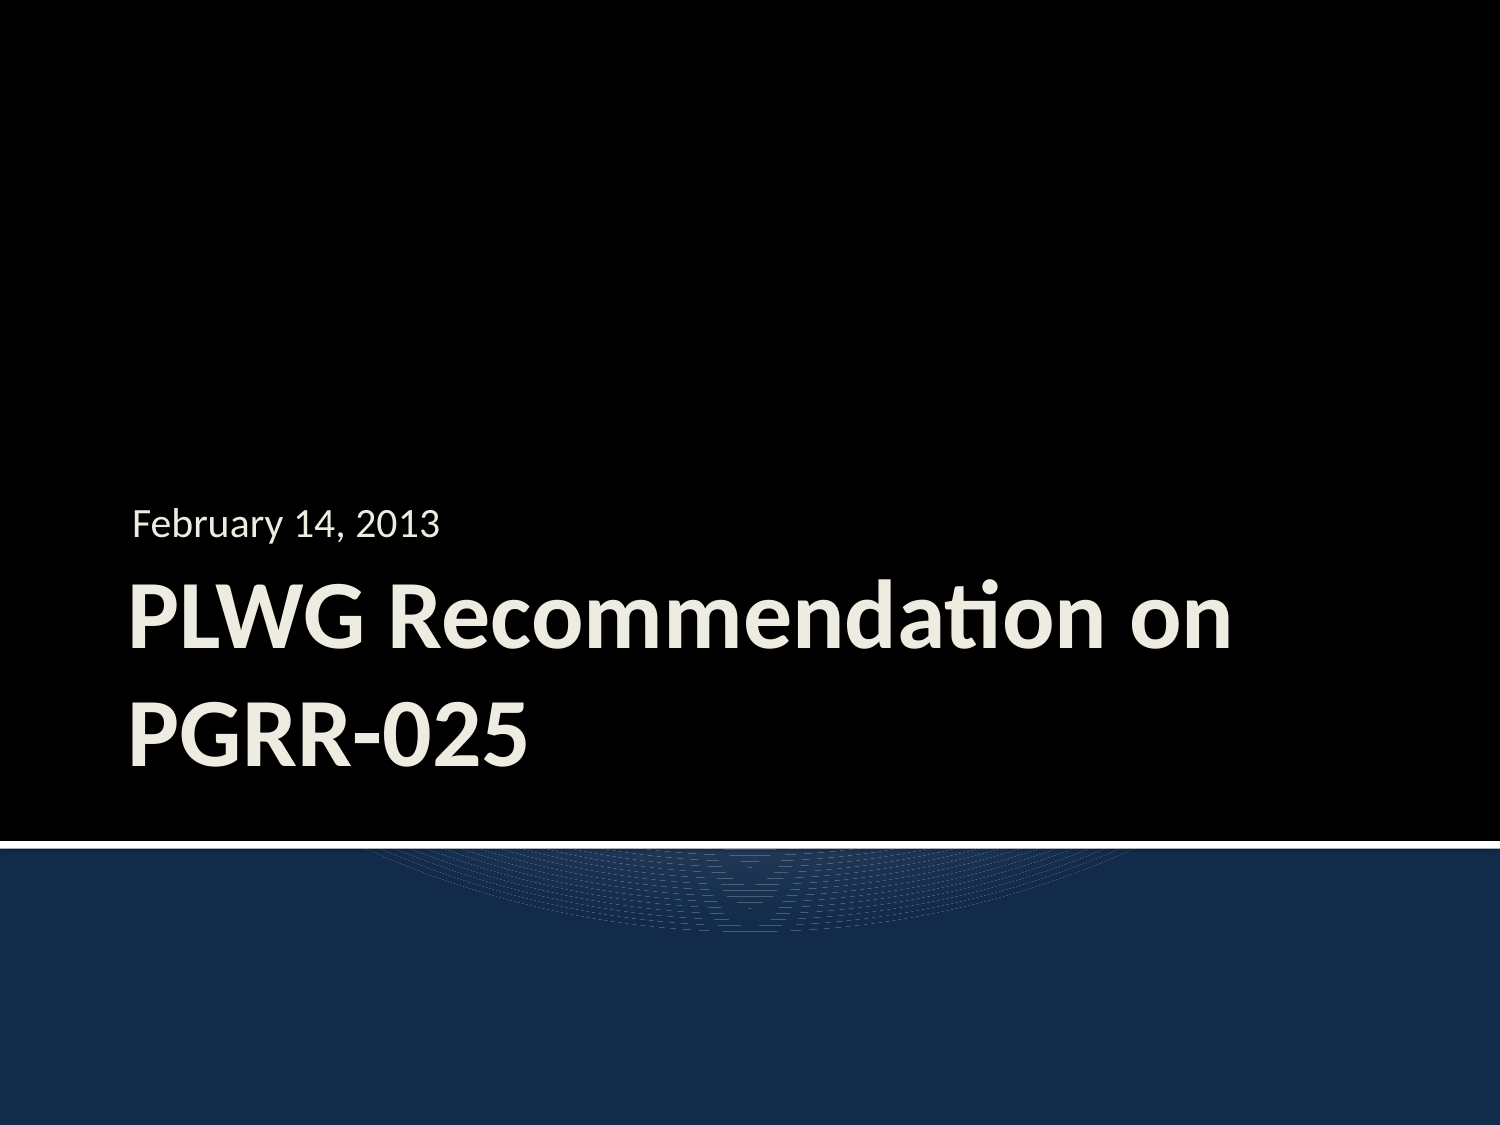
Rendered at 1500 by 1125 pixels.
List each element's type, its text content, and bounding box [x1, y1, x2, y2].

subtitle February 14, 2013 [112, 299, 1438, 546]
title PLWG Recommendation on PGRR-025 [112, 550, 1438, 825]
